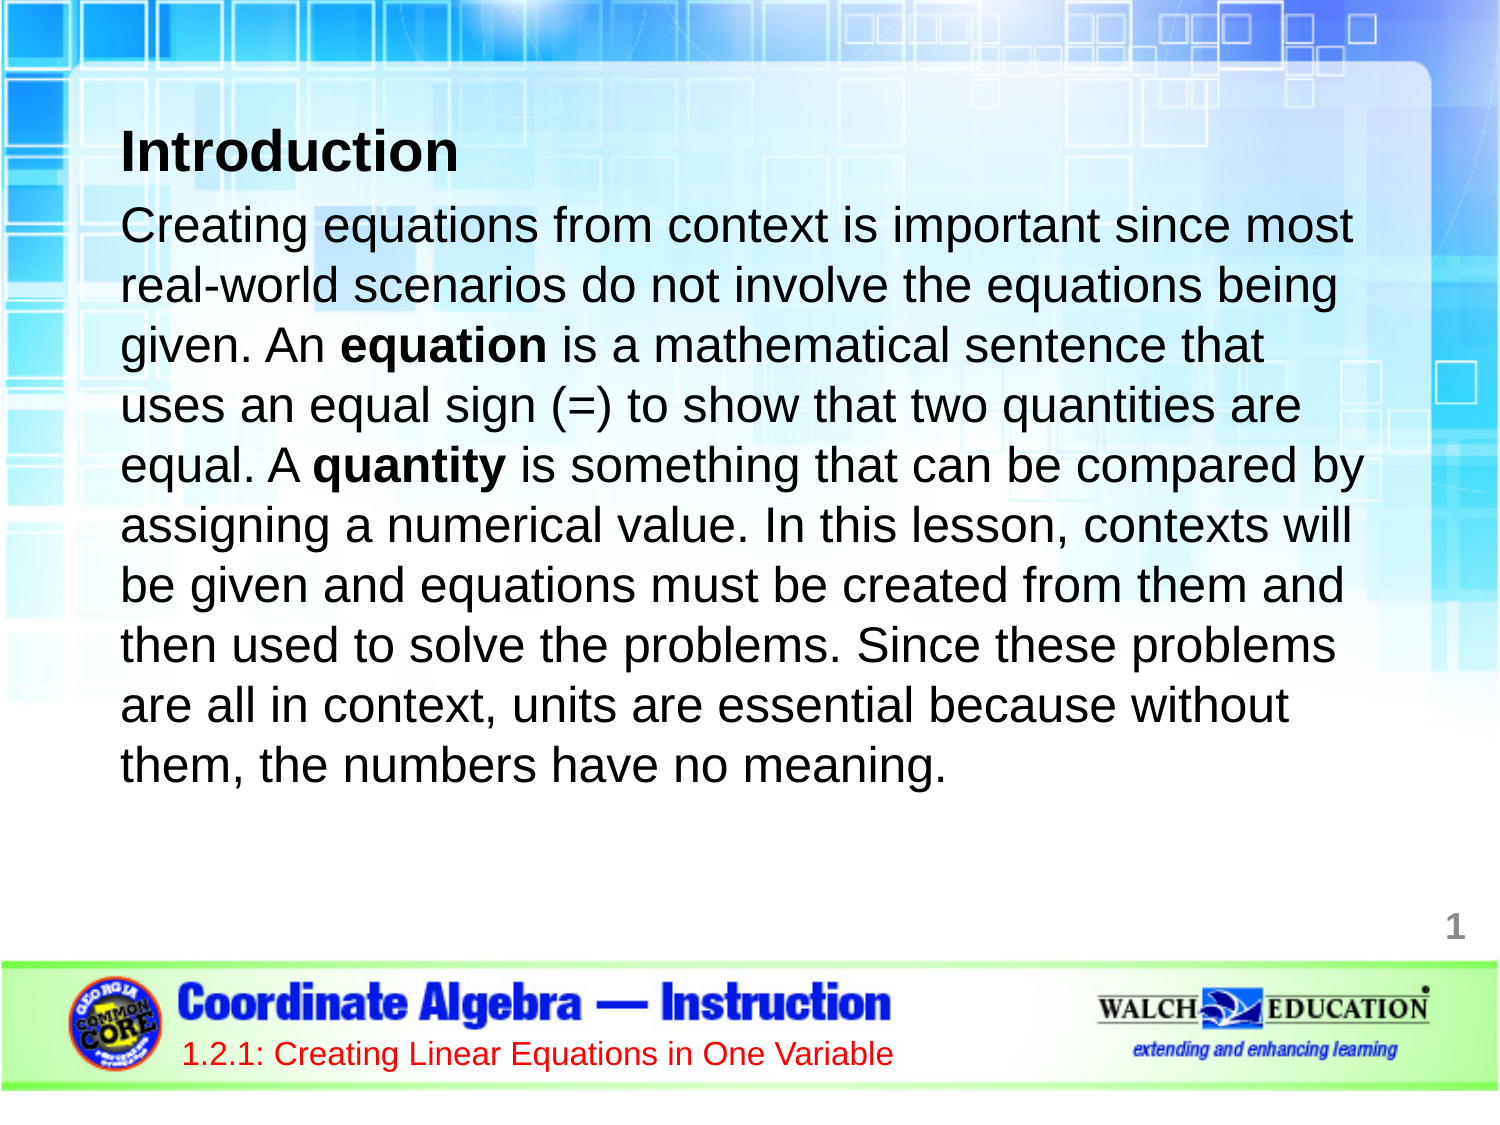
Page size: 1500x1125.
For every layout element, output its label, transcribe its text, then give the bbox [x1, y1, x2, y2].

list 1.2.1: Creating Linear Equations in One Variable [166, 1024, 1074, 1069]
subtitle Introduction Creating equations from context is important since most real-world scenarios do not involve the equations being given. An equation is a mathematical sentence that uses an equal sign (=) to show that two quantities are equal. A quantity is something that can be compared by assigning a numerical value. In this lesson, contexts will be given and equations must be created from them and then used to solve the problems. Since these problems are all in context, units are essential because without them, the numbers have no meaning. [105, 105, 1394, 925]
picture [1, 0, 1500, 1091]
slide_number 1 [1361, 901, 1481, 949]
